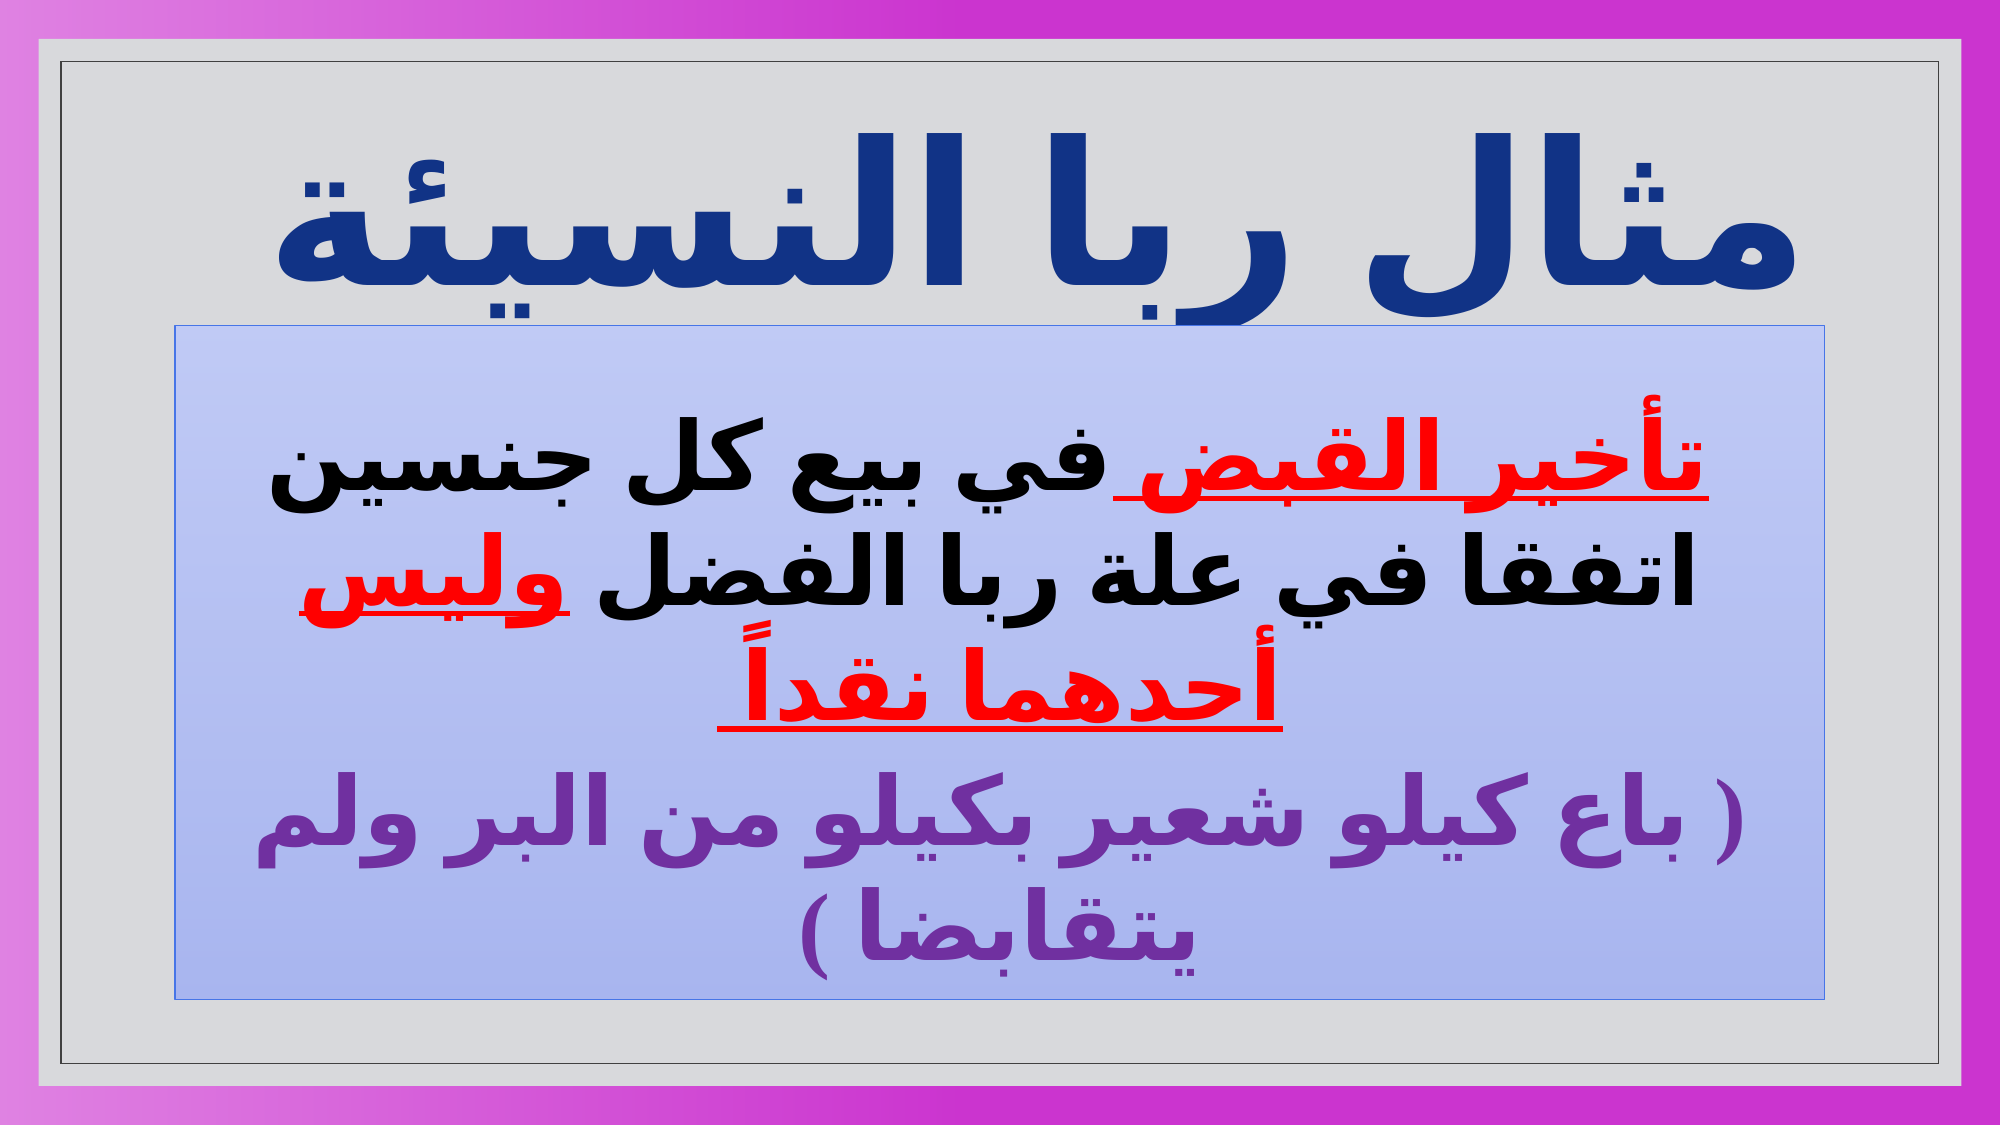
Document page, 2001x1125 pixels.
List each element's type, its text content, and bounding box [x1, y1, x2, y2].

list تأخير القبض في بيع كل جنسين اتفقا في علة ربا الفضل وليس أحدهما نقداً ( باع كيلو شعير بكيلو من البر ولم يتقابضا ) [174, 325, 1825, 1000]
title مثال ربا النسيئة [174, 92, 1825, 325]
